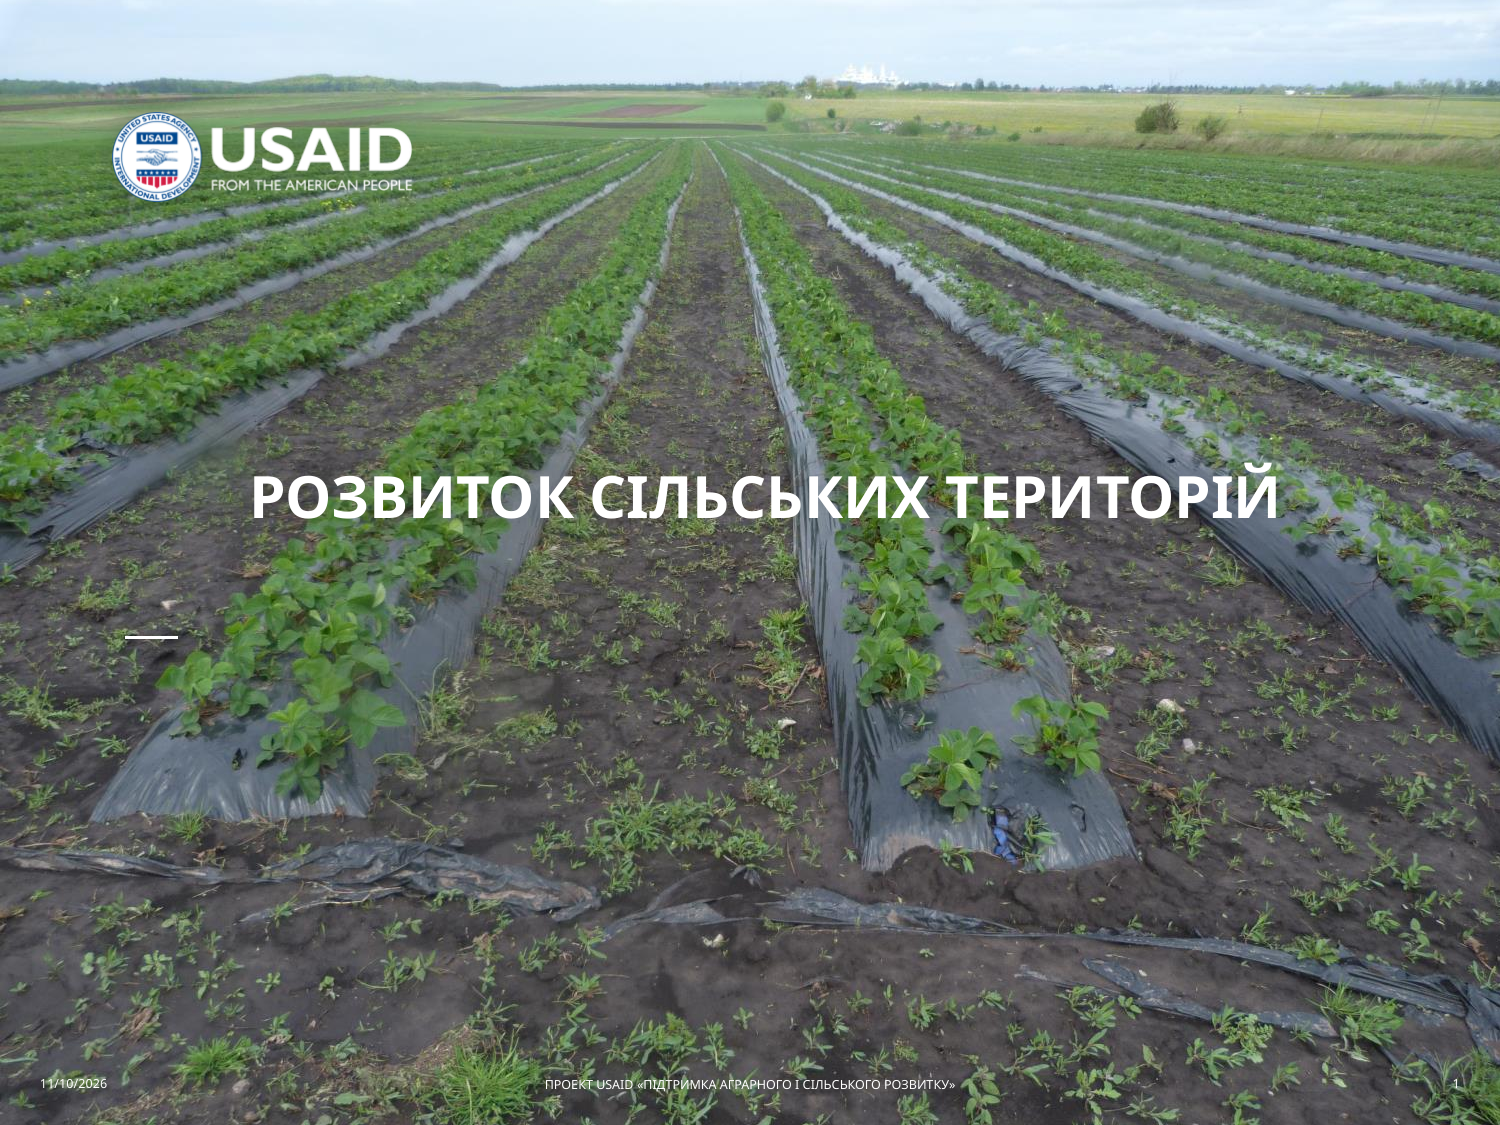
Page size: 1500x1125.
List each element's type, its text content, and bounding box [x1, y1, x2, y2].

slide_number 1 [1125, 1069, 1475, 1100]
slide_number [24, 1069, 375, 1100]
footer ПРОЕКТ USAID «ПІДТРИМКА АГРАРНОГО І СІЛЬСЬКОГО РОЗВИТКУ» [512, 1069, 988, 1100]
picture [0, 0, 1500, 1125]
title РОЗВИТОК СІЛЬСЬКИХ ТЕРИТОРІЙ [106, 412, 1426, 538]
